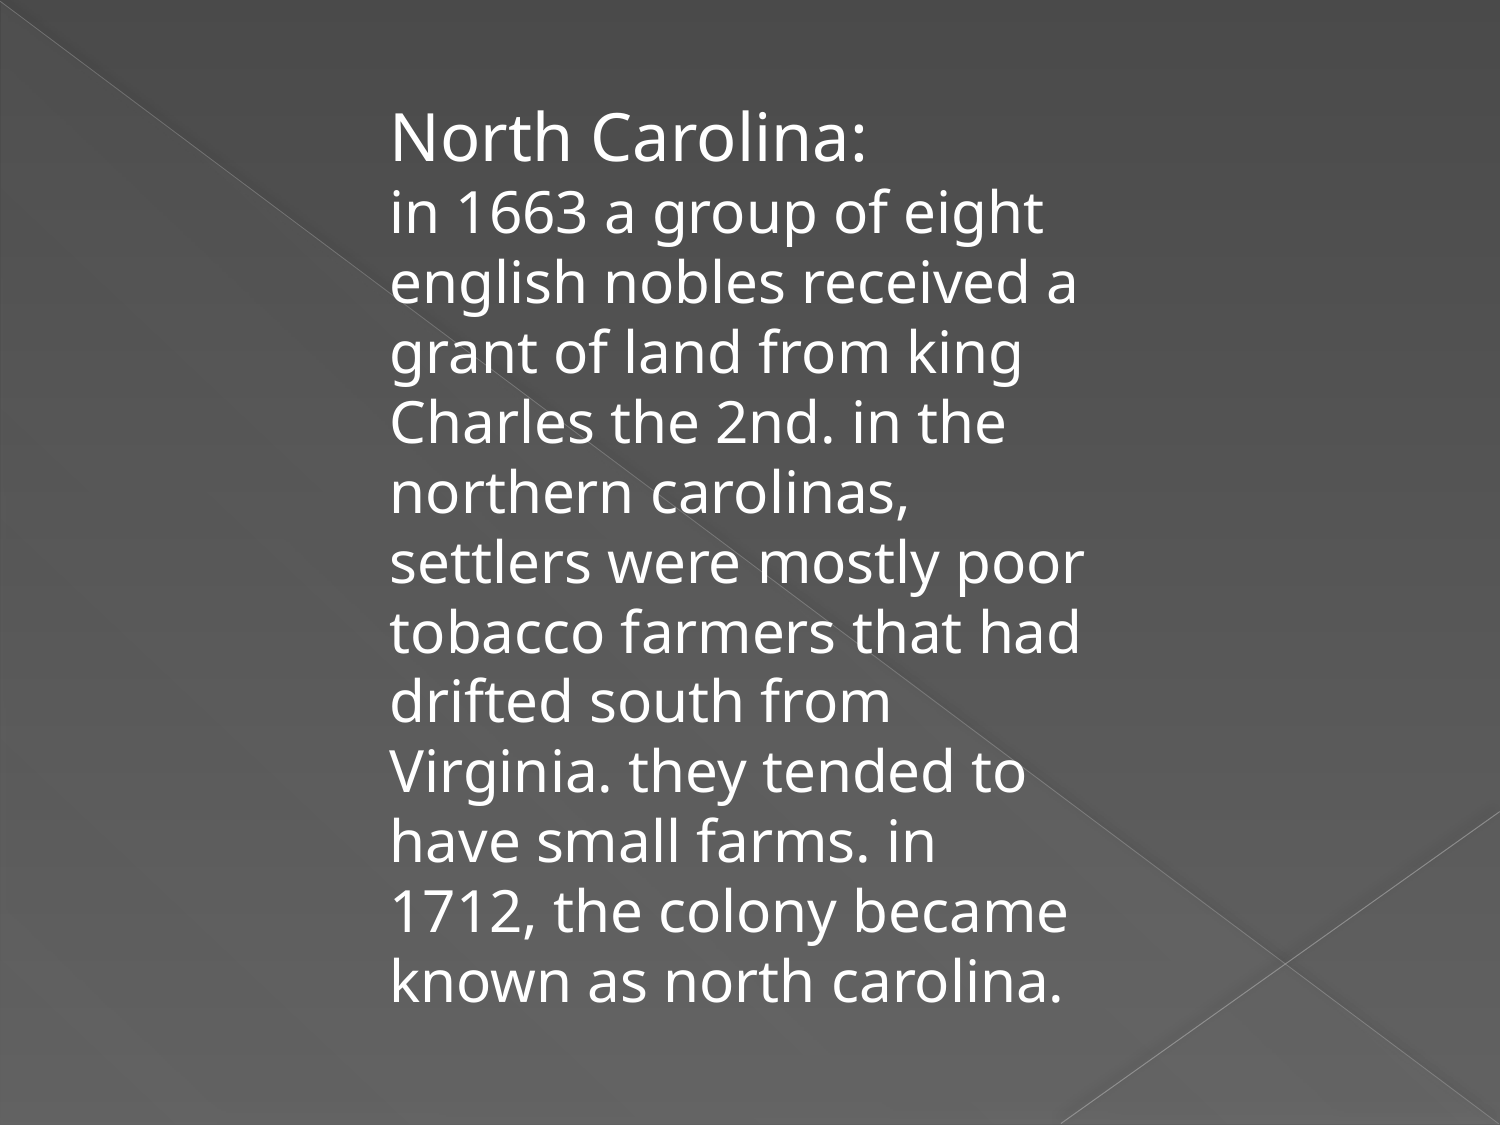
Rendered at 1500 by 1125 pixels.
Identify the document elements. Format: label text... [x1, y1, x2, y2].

text_box North Carolina: in 1663 a group of eight english nobles received a grant of land from king Charles the 2nd. in the northern carolinas, settlers were mostly poor tobacco farmers that had drifted south from Virginia. they tended to have small farms. in 1712, the colony became known as north carolina. [374, 87, 1125, 1022]
